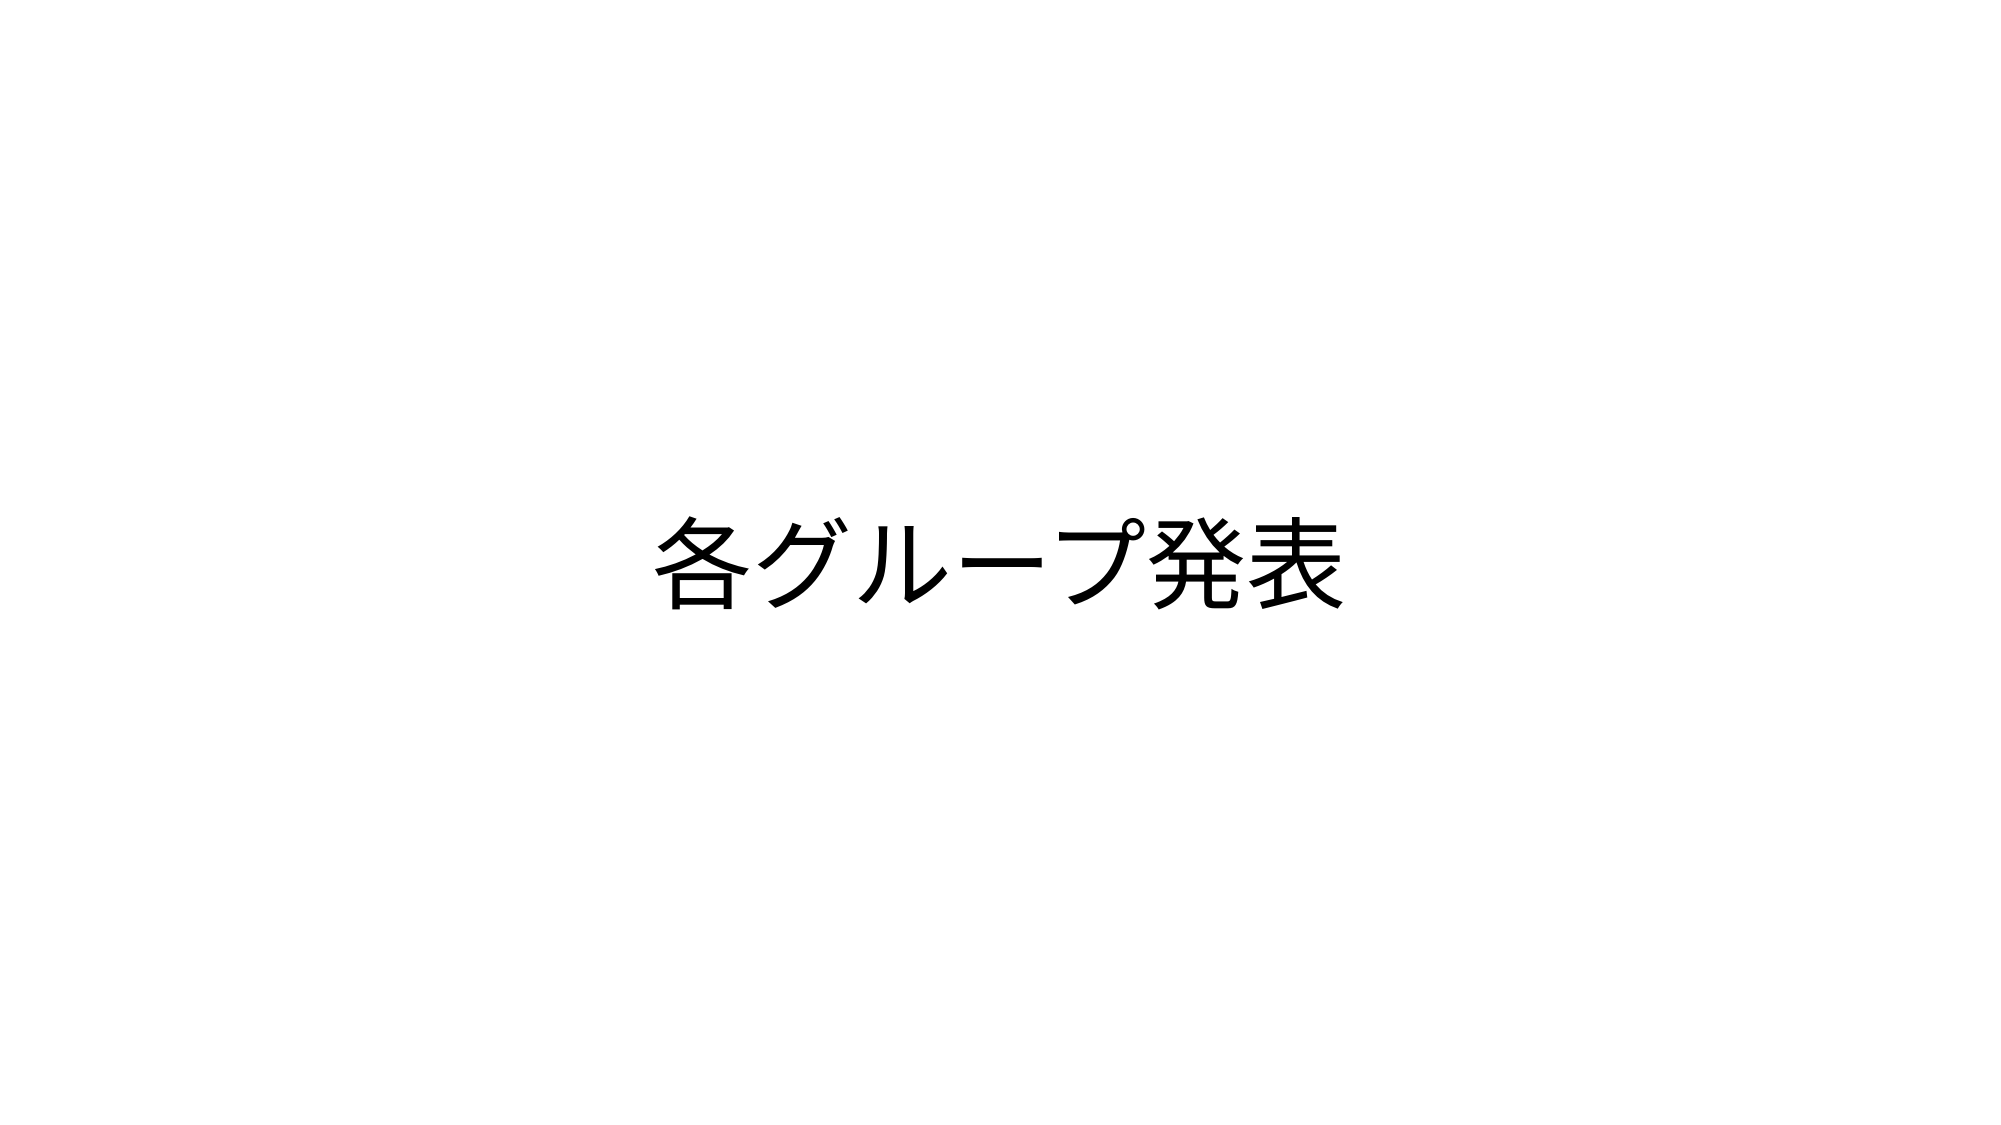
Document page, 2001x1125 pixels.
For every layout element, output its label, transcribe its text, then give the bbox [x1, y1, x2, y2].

text_box 各グループ発表 [638, 494, 1362, 629]
